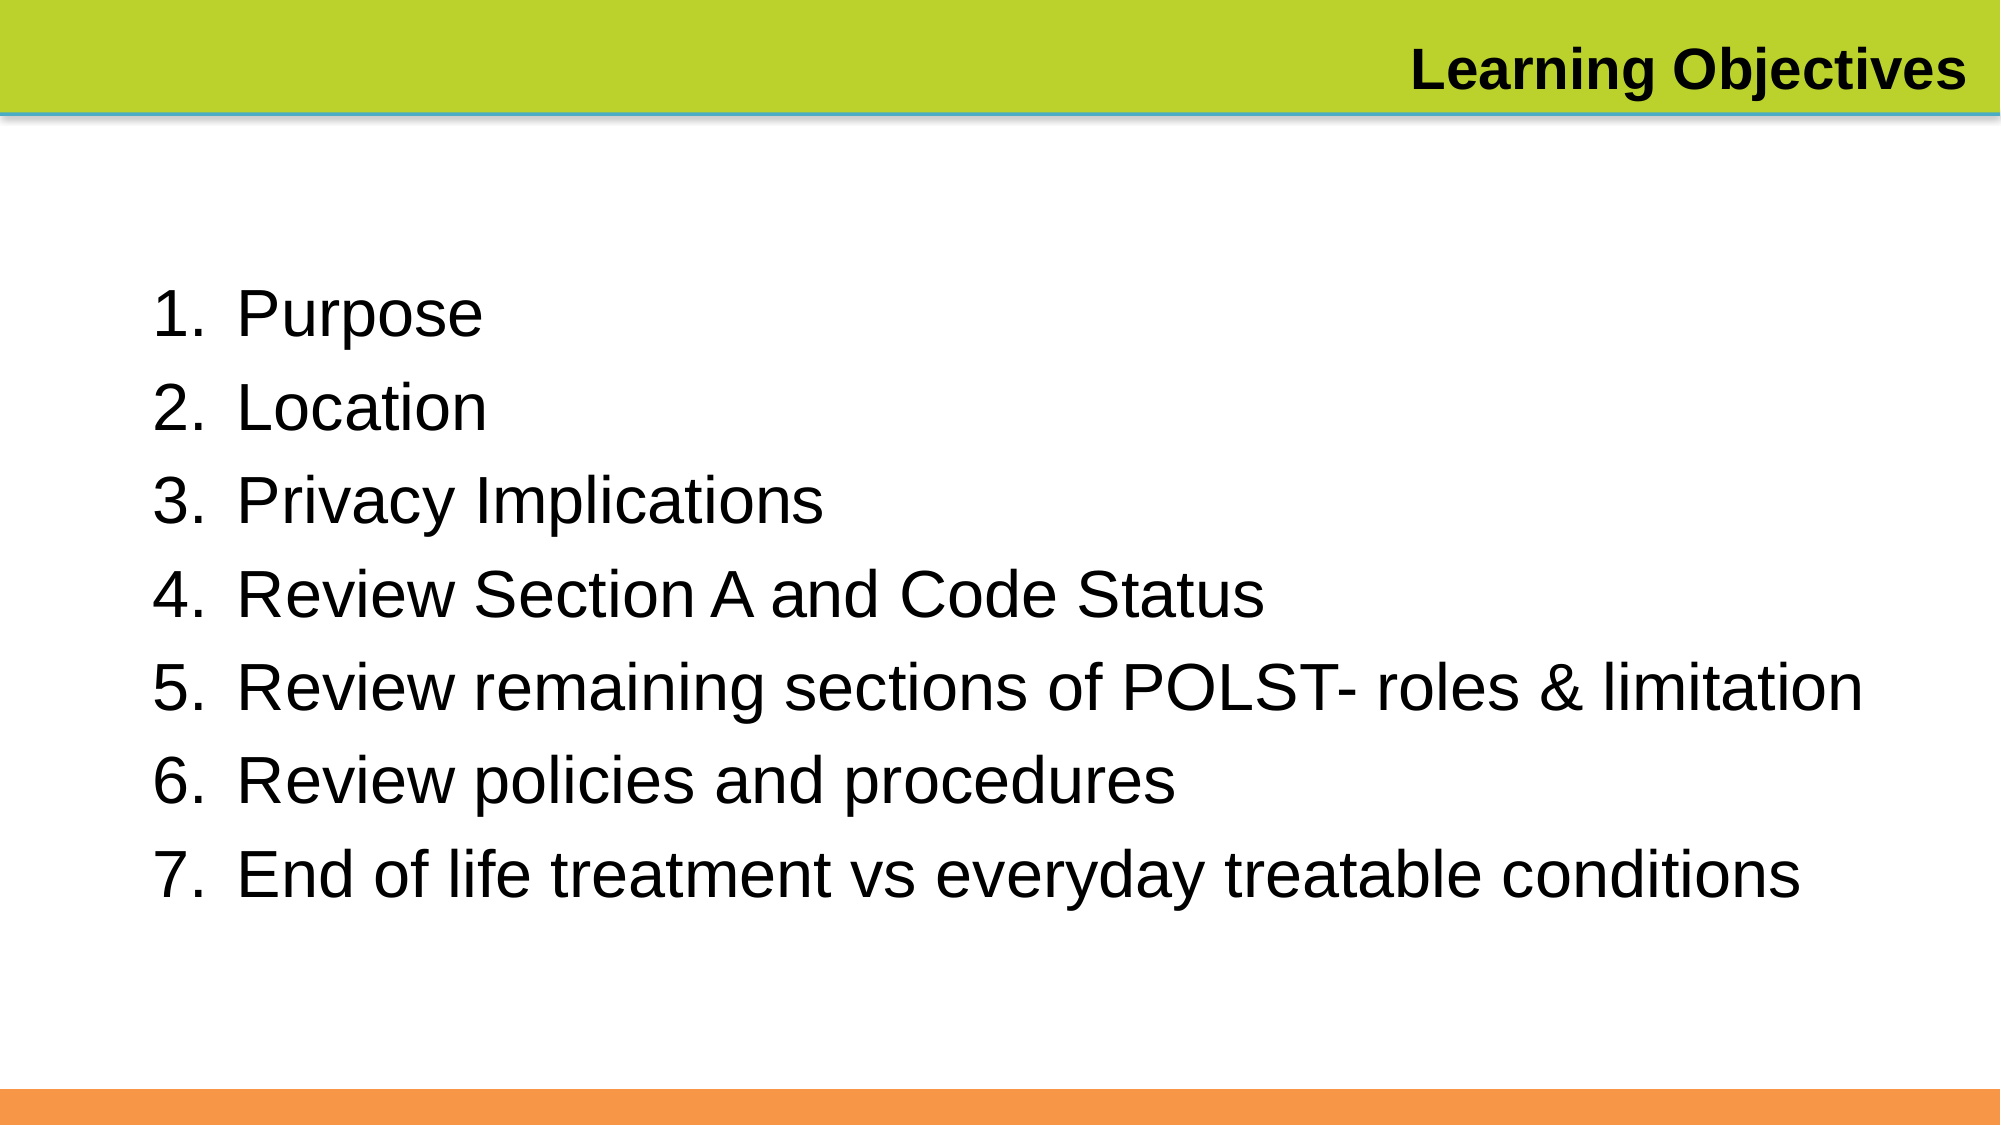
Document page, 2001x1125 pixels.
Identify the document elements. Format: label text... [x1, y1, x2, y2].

title Learning Objectives [183, 19, 1984, 113]
list Purpose Location Privacy Implications Review Section A and Code Status Review remaining sections of POLST- roles & limitation Review policies and procedures End of life treatment vs everyday treatable conditions [137, 262, 1913, 963]
